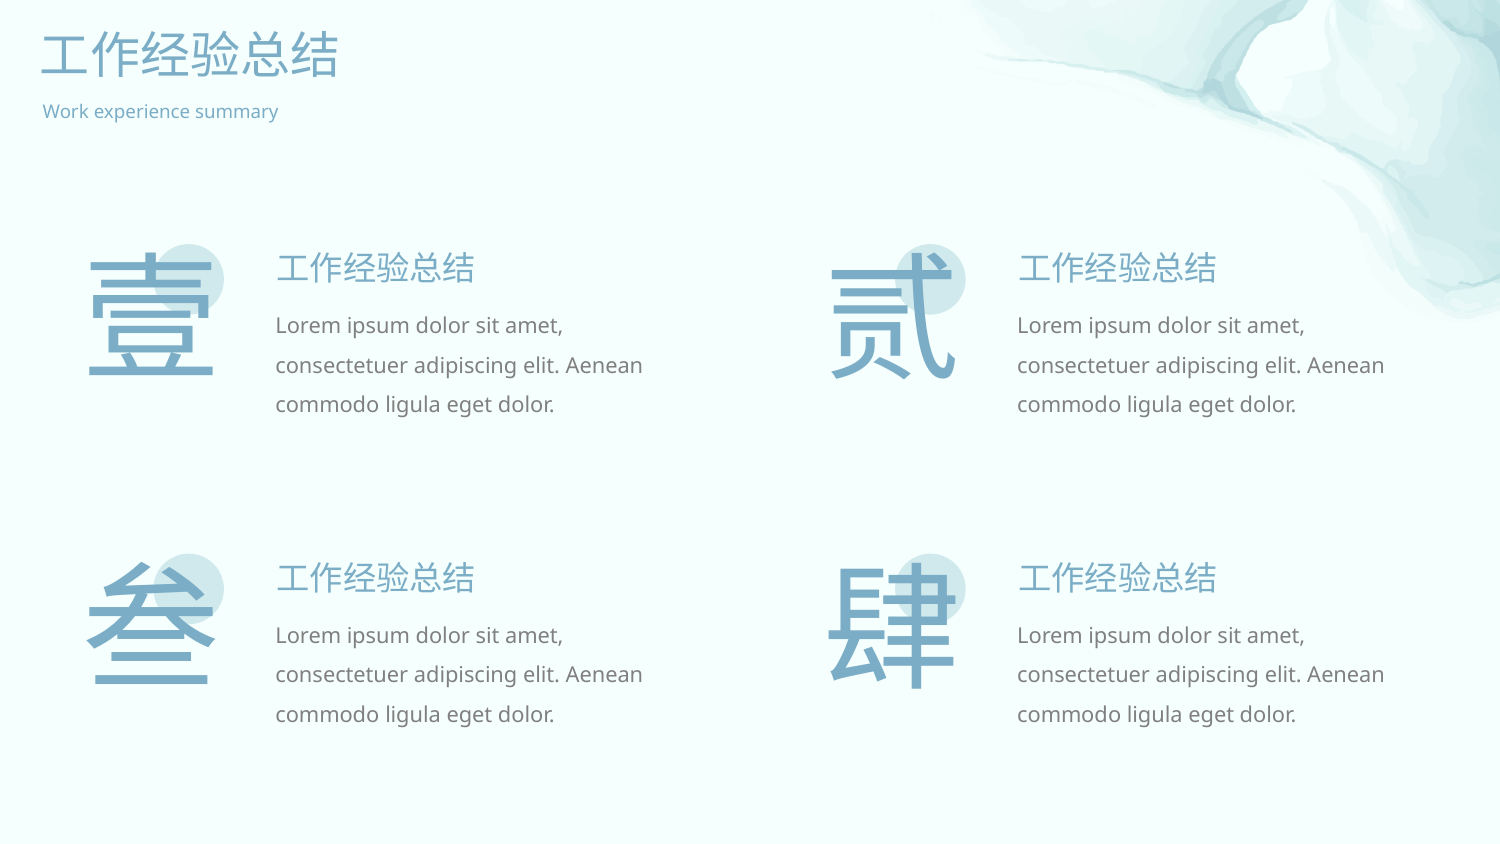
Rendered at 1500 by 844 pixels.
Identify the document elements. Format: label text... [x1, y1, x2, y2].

text_box 工作经验总结 [1003, 549, 1233, 605]
text_box 肆 [809, 533, 966, 713]
text_box 工作经验总结 [262, 239, 492, 295]
text_box Lorem ipsum dolor sit amet, consectetuer adipiscing elit. Aenean commodo ligula eget dolor. [1002, 291, 1433, 425]
text_box 贰 [809, 223, 966, 404]
picture [0, 0, 1500, 844]
text_box Lorem ipsum dolor sit amet, consectetuer adipiscing elit. Aenean commodo ligula eget dolor. [260, 601, 691, 734]
text_box 工作经验总结 [25, 16, 356, 92]
text_box 工作经验总结 [1003, 239, 1233, 295]
text_box Work experience summary [27, 92, 294, 130]
text_box Lorem ipsum dolor sit amet, consectetuer adipiscing elit. Aenean commodo ligula eget dolor. [1002, 601, 1433, 734]
text_box 壹 [67, 223, 224, 404]
text_box 工作经验总结 [262, 549, 492, 605]
text_box 叁 [67, 533, 224, 713]
text_box Lorem ipsum dolor sit amet, consectetuer adipiscing elit. Aenean commodo ligula eget dolor. [260, 291, 691, 425]
